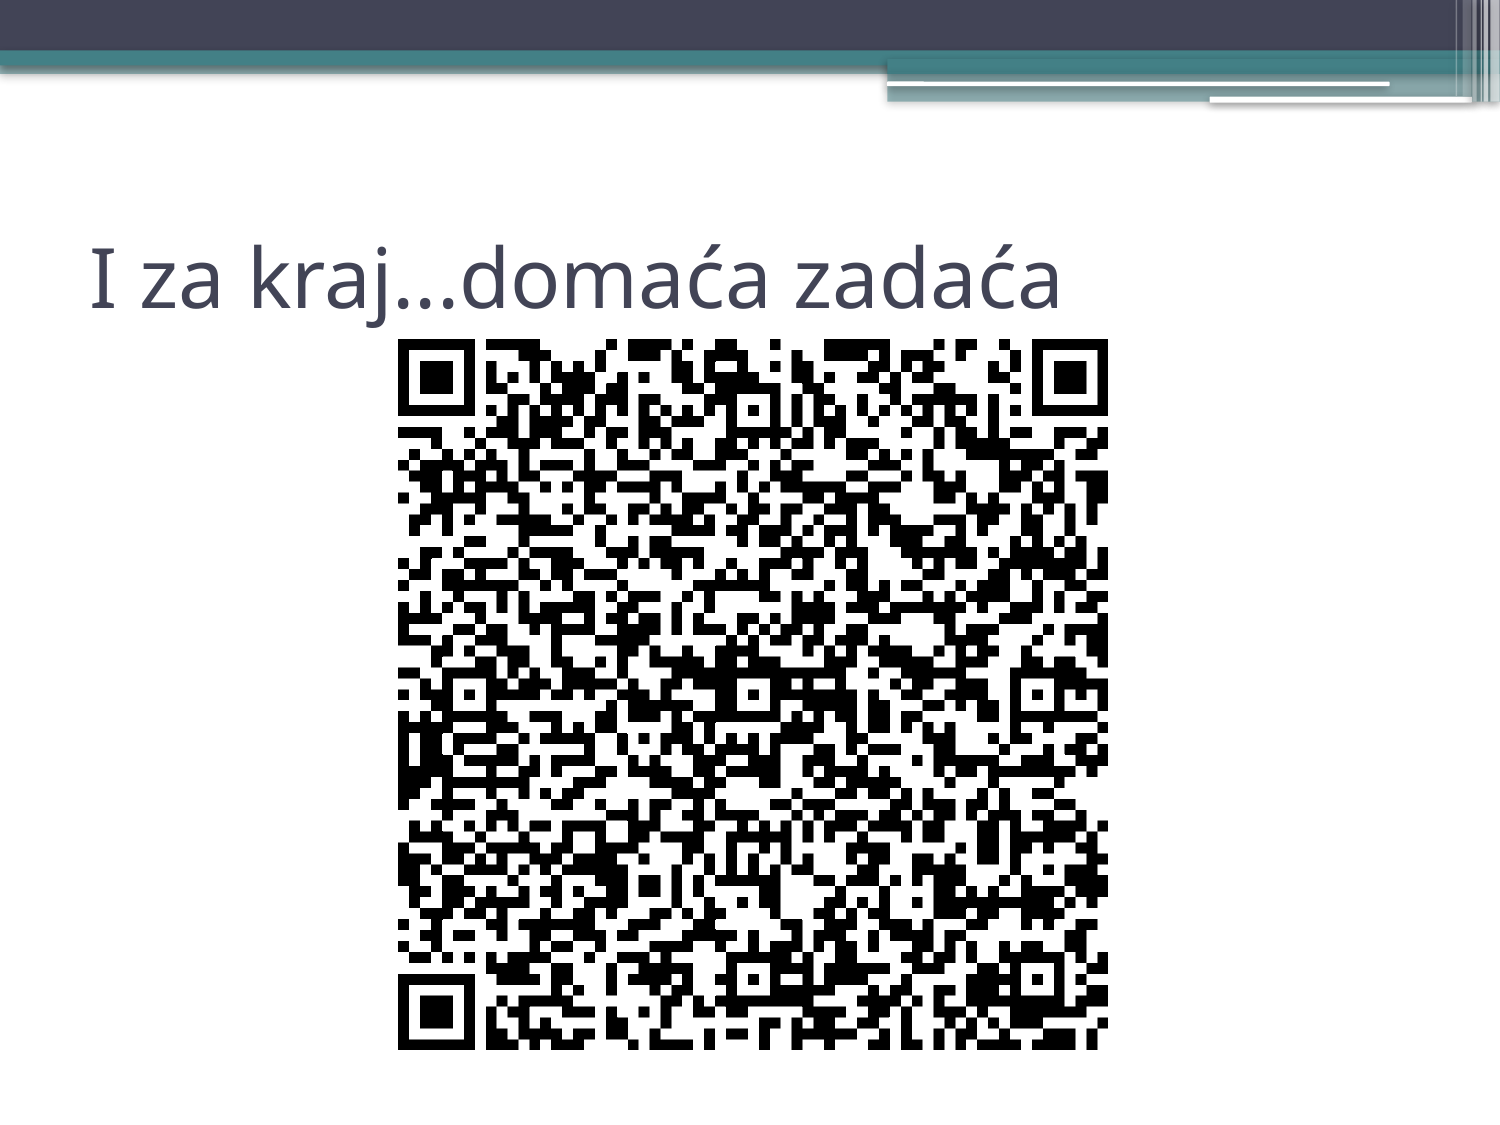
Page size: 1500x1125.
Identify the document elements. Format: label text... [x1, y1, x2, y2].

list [398, 339, 1108, 1050]
title I za kraj...domaća zadaća [75, 187, 1425, 363]
